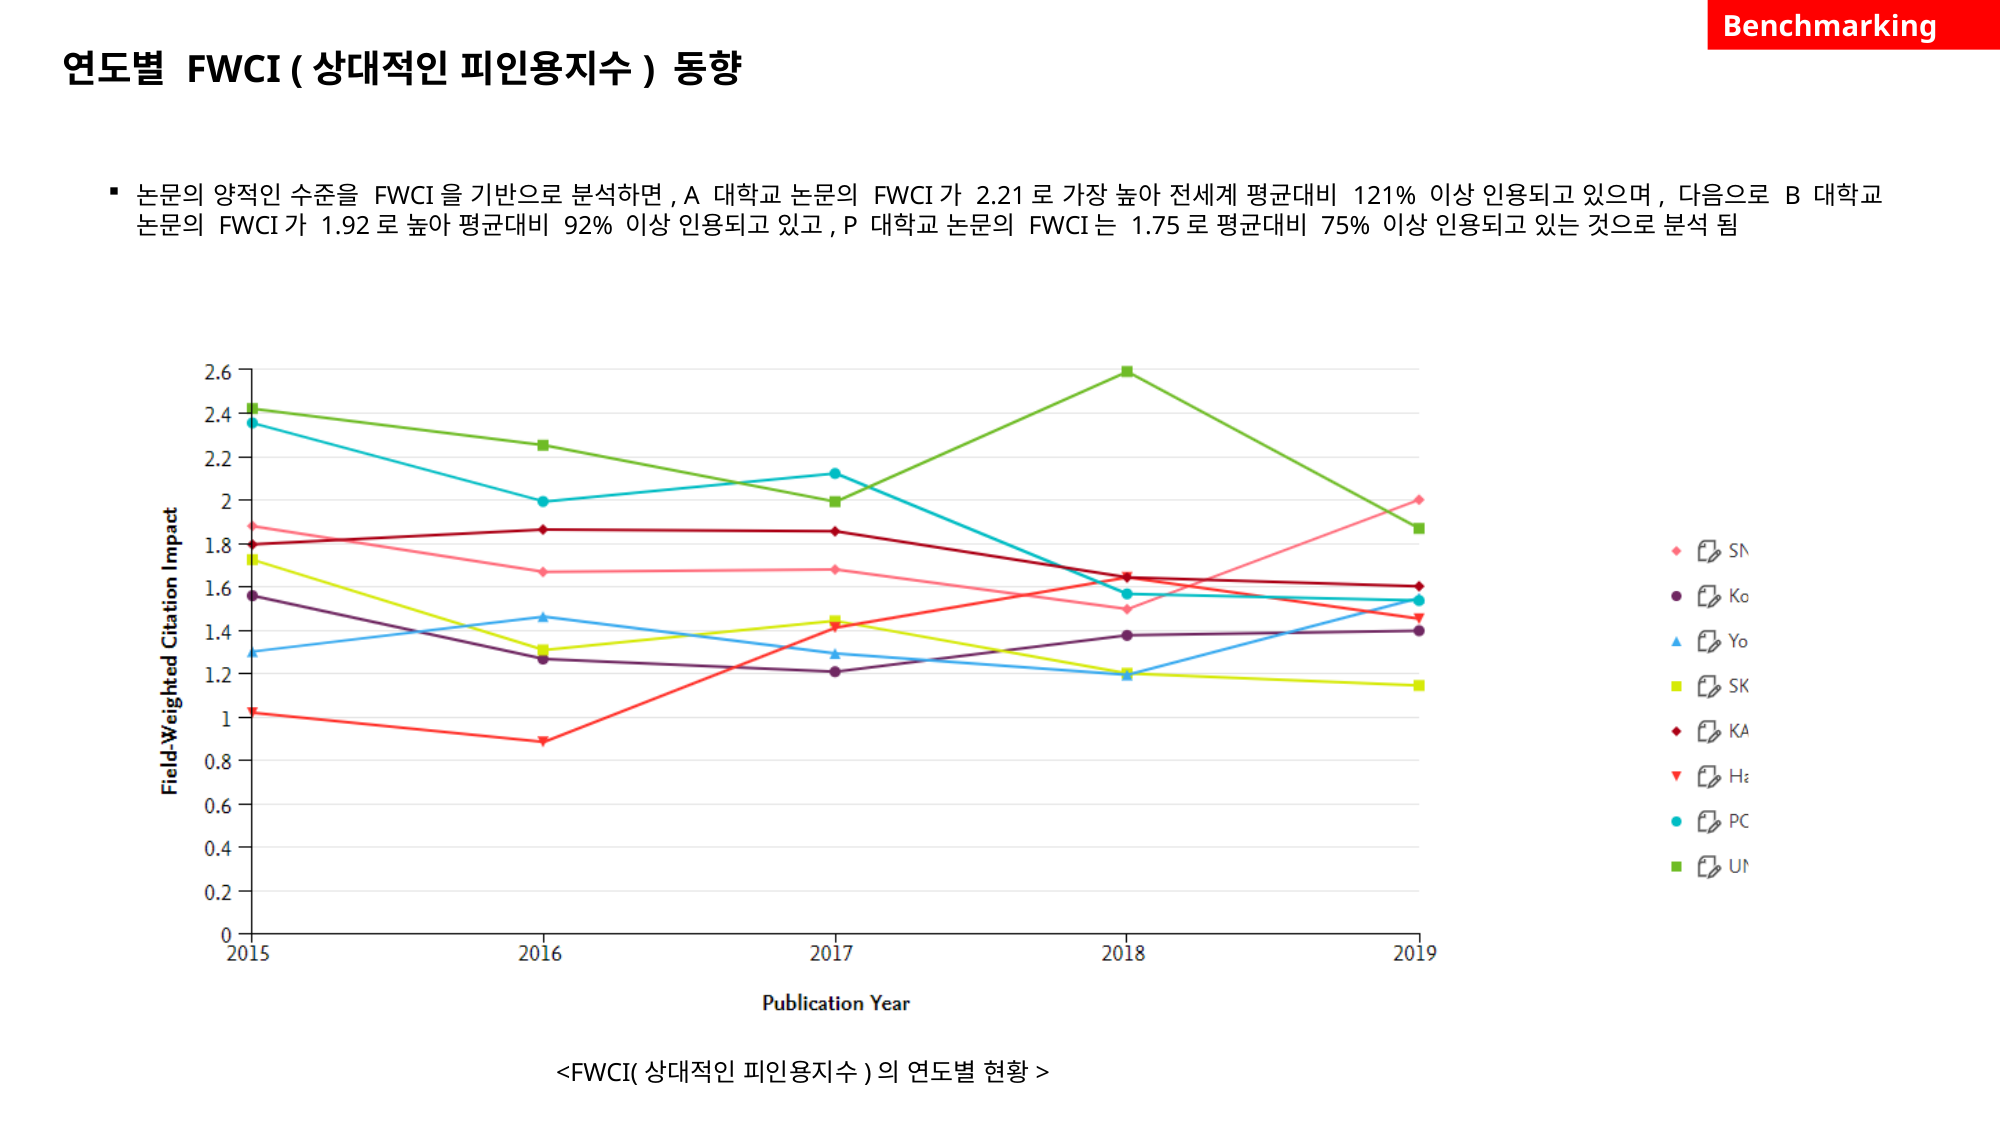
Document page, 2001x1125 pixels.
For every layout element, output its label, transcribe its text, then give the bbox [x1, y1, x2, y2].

text_box 연도별 FWCI (상대적인 피인용지수) 동향 [48, 42, 1445, 140]
text_box 논문의 양적인 수준을 FWCI을 기반으로 분석하면, A 대학교 논문의 FWCI가 2.21로 가장 높아 전세계 평균대비 121% 이상 인용되고 있으며, 다음으로 B 대학교 논문의 FWCI가 1.92로 높아 평균대비 92% 이상 인용되고 있고, P 대학교 논문의 FWCI는 1.75로 평균대비 75% 이상 인용되고 있는 것으로 분석 됨 [93, 172, 1898, 247]
picture [130, 297, 1462, 1031]
text_box <FWCI(상대적인 피인용지수)의 연도별 현황> [181, 1049, 1425, 1095]
picture [1654, 506, 1749, 903]
text_box Benchmarking [1707, 0, 2000, 50]
